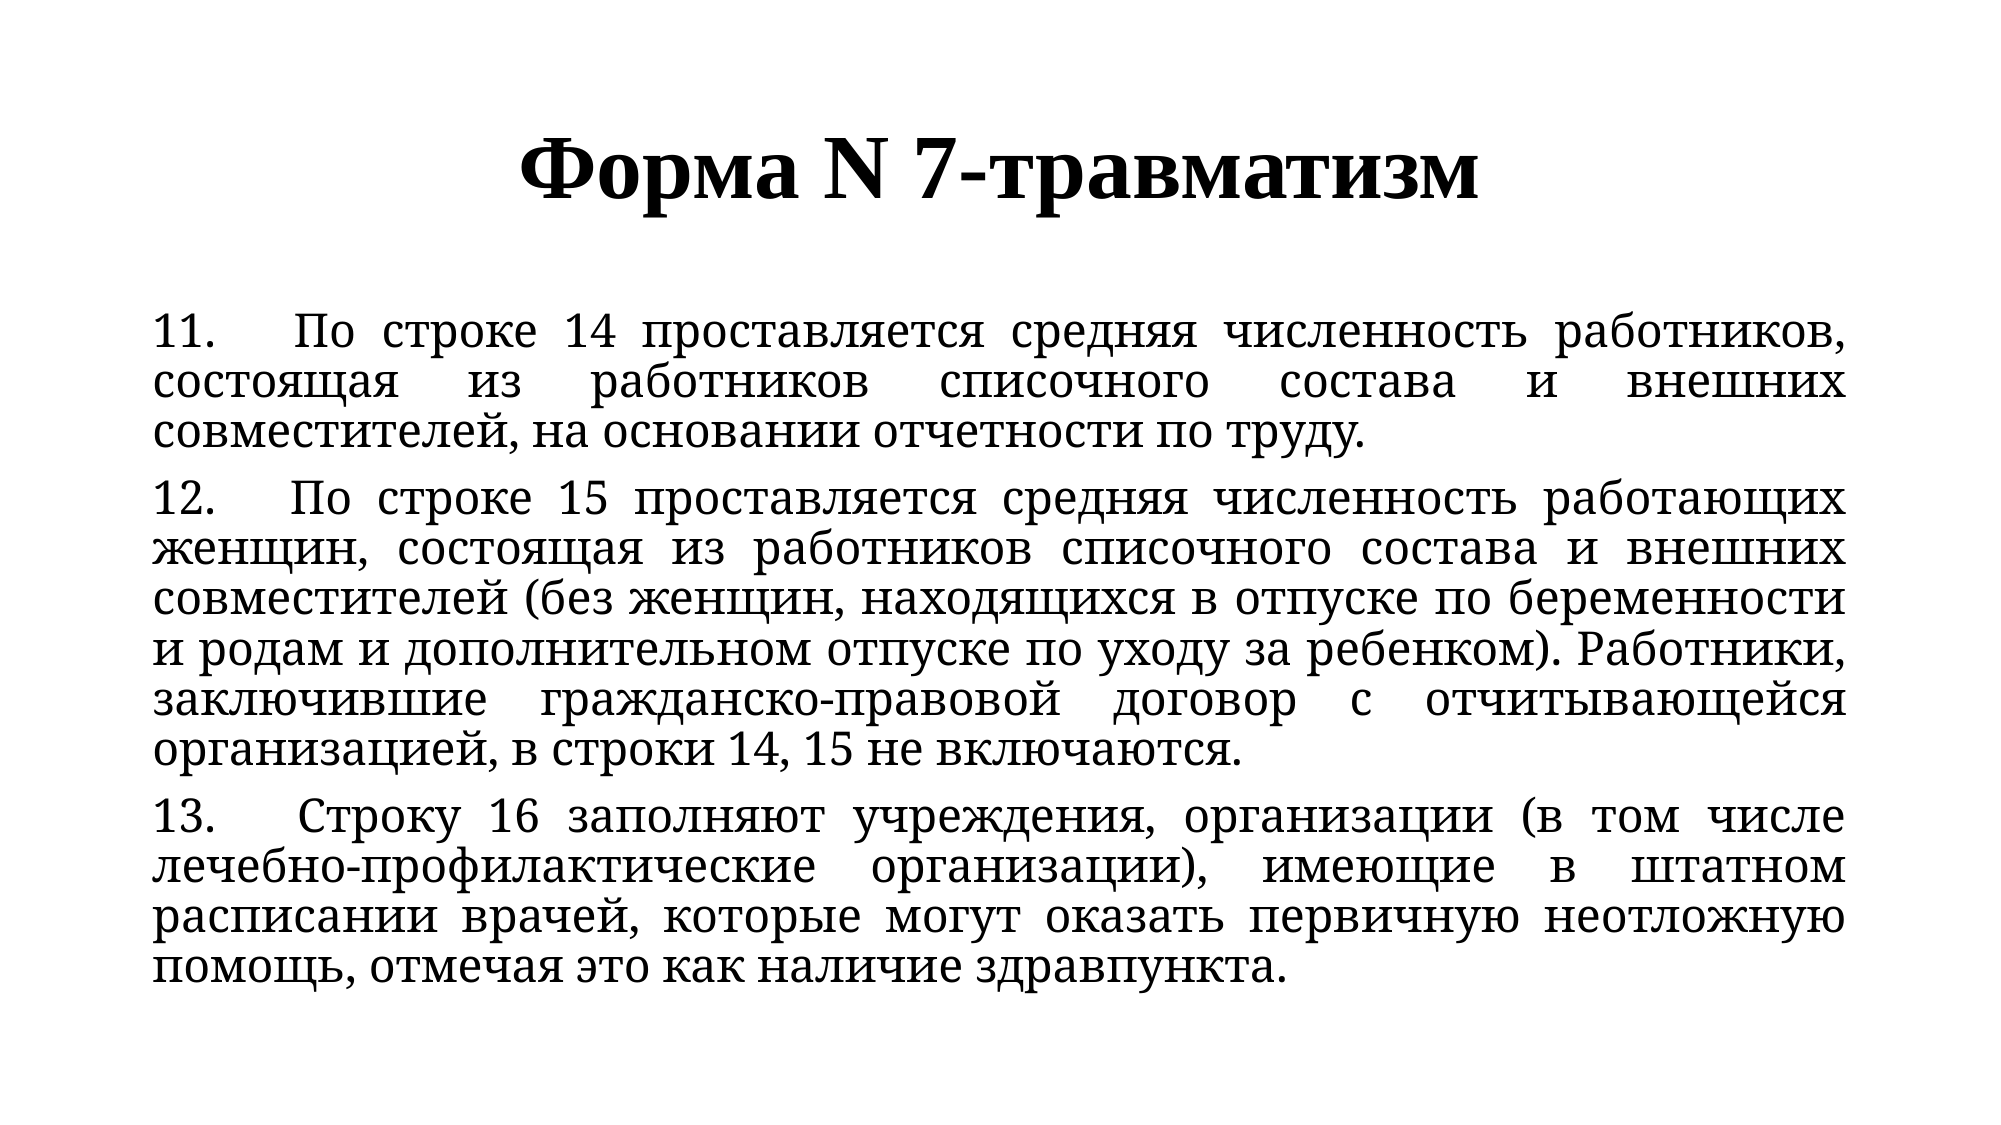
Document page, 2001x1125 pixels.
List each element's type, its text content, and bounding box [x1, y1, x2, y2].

list 11. По строке 14 проставляется средняя численность работников, состоящая из работников списочного состава и внешних совместителей, на основании отчетности по труду. 12. По строке 15 проставляется средняя численность работающих женщин, состоящая из работников списочного состава и внешних совместителей (без женщин, находящихся в отпуске по беременности и родам и дополнительном отпуске по уходу за ребенком). Работники, заключившие гражданско-правовой договор с отчитывающейся организацией, в строки 14, 15 не включаются. 13. Строку 16 заполняют учреждения, организации (в том числе лечебно-профилактические организации), имеющие в штатном расписании врачей, которые могут оказать первичную неотложную помощь, отмечая это как наличие здравпункта. [137, 299, 1863, 1014]
title Форма N 7-травматизм [137, 59, 1863, 278]
